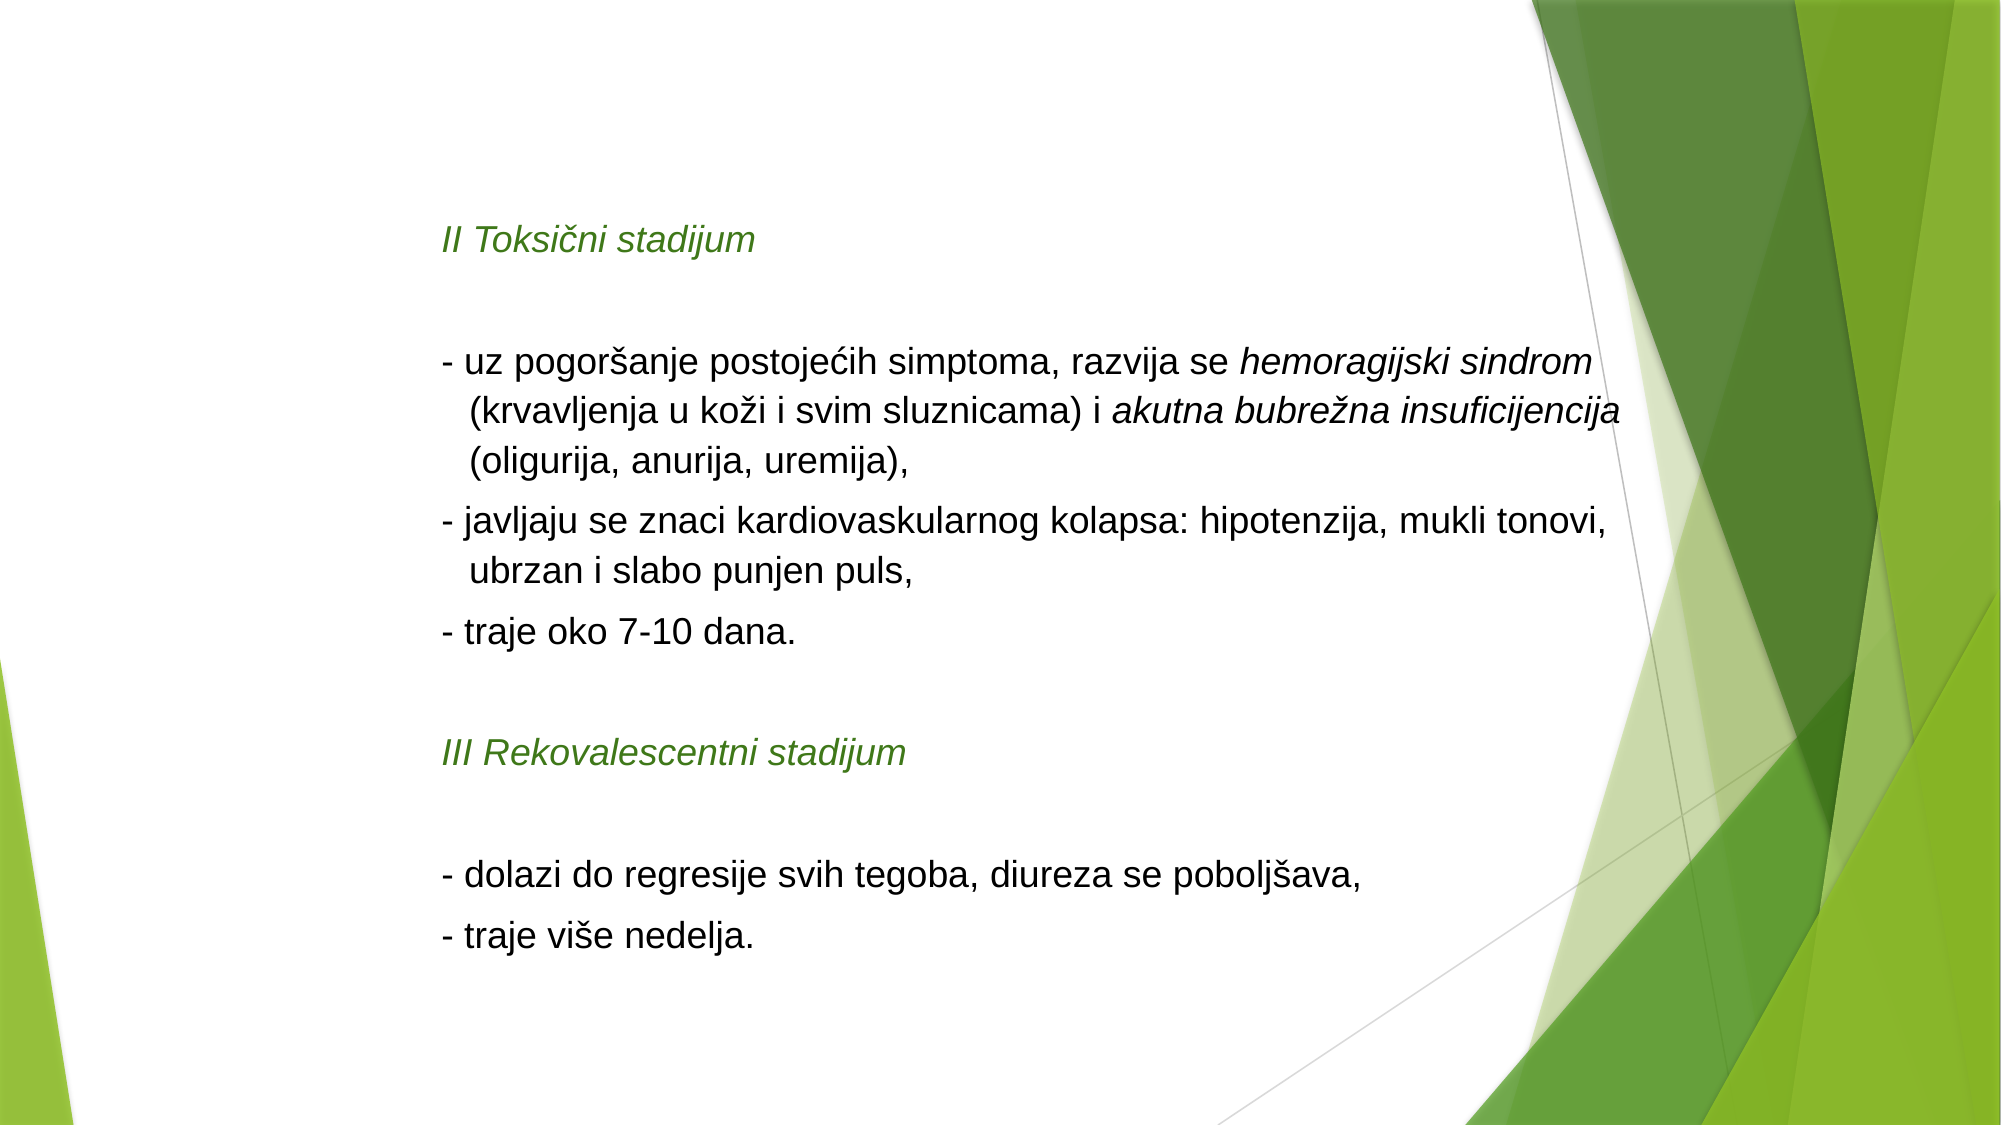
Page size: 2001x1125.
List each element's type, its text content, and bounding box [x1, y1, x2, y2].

text_box II Toksični stadijum - uz pogoršanje postojećih simptoma, razvija se hemoragijski sindrom (krvavljenja u koži i svim sluznicama) i akutna bubrežna insuficijencija (oligurija, anurija, uremija), - javljaju se znaci kardiovaskularnog kolapsa: hipotenzija, mukli tonovi, ubrzan i slabo punjen puls, - traje oko 7-10 dana. III Rekovalescentni stadijum - dolazi do regresije svih tegoba, diureza se poboljšava, - traje više nedelja. [426, 203, 1662, 963]
